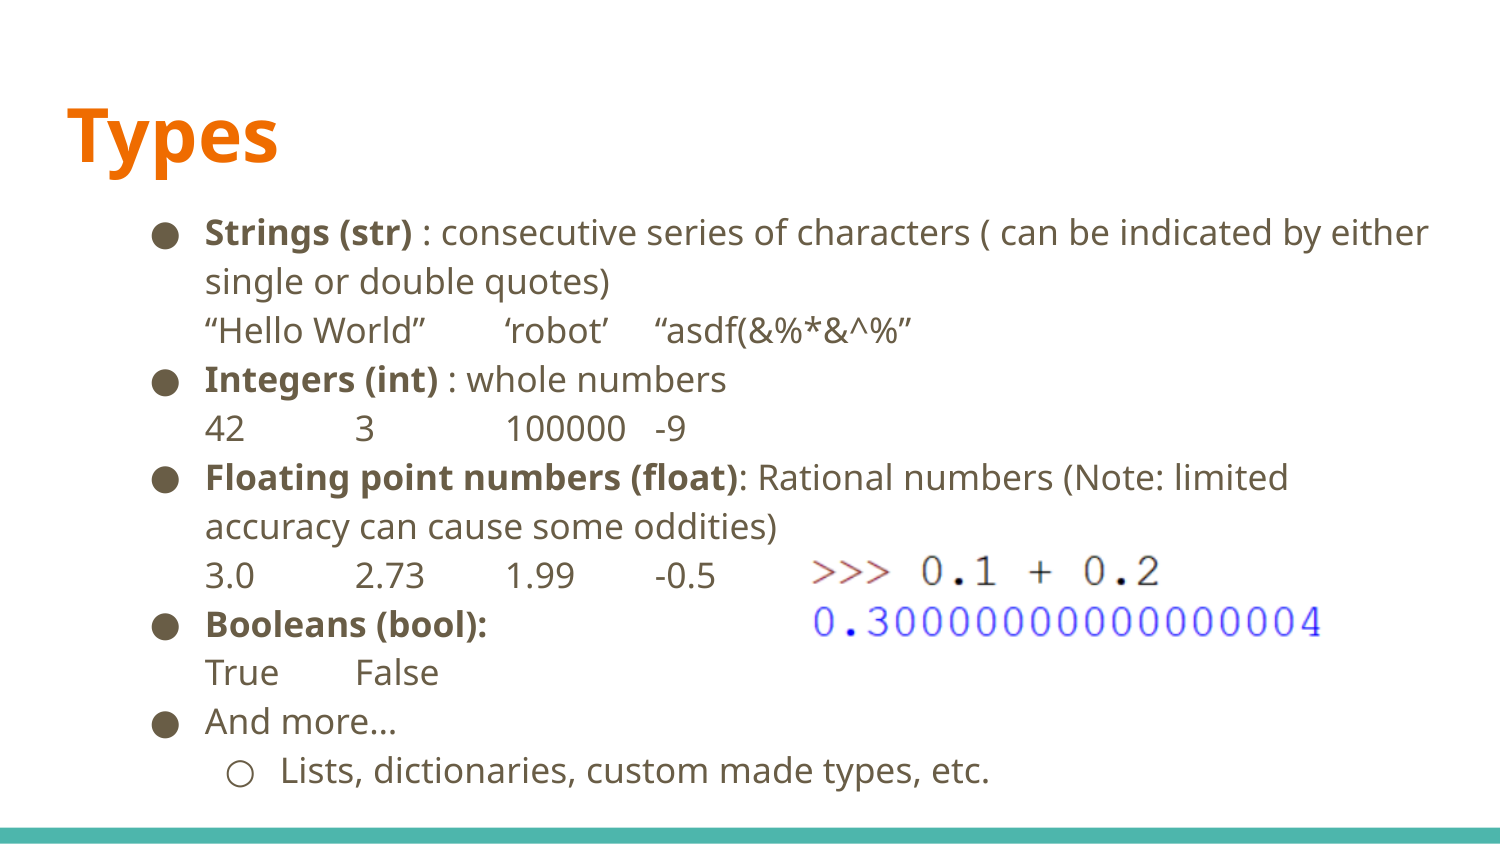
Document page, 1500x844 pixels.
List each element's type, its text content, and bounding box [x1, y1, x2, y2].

title Types [51, 72, 1449, 189]
list Strings (str) : consecutive series of characters ( can be indicated by either single or double quotes) “Hello World” ‘robot’ “asdf(&%*&^%” Integers (int) : whole numbers 42 3 100000 -9 Floating point numbers (float): Rational numbers (Note: limited accuracy can cause some oddities) 3.0 2.73 1.99 -0.5 Booleans (bool): True False And more… Lists, dictionaries, custom made types, etc. [115, 189, 1449, 560]
picture [807, 543, 1337, 649]
